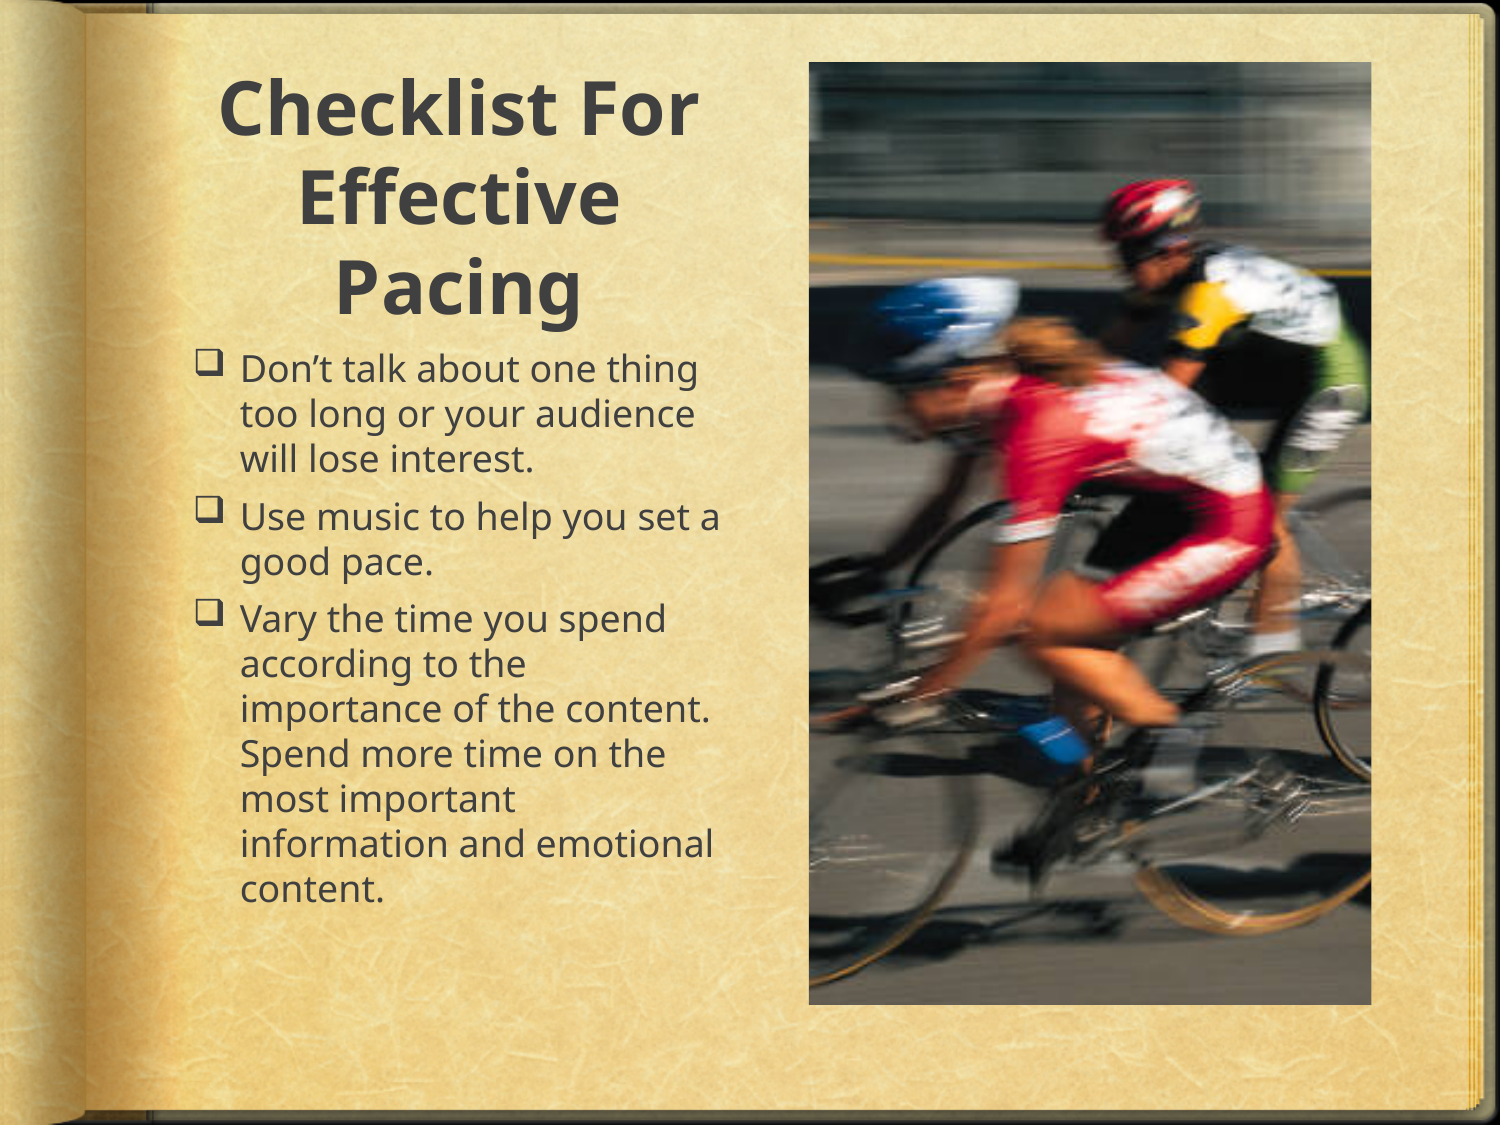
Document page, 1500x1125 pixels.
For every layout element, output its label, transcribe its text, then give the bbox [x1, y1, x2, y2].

list Don’t talk about one thing too long or your audience will lose interest. Use music to help you set a good pace. Vary the time you spend according to the importance of the content. Spend more time on the most important information and emotional content. [177, 337, 741, 938]
picture [0, 0, 1500, 1125]
title Checklist For Effective Pacing [177, 62, 741, 337]
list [808, 61, 1373, 1006]
